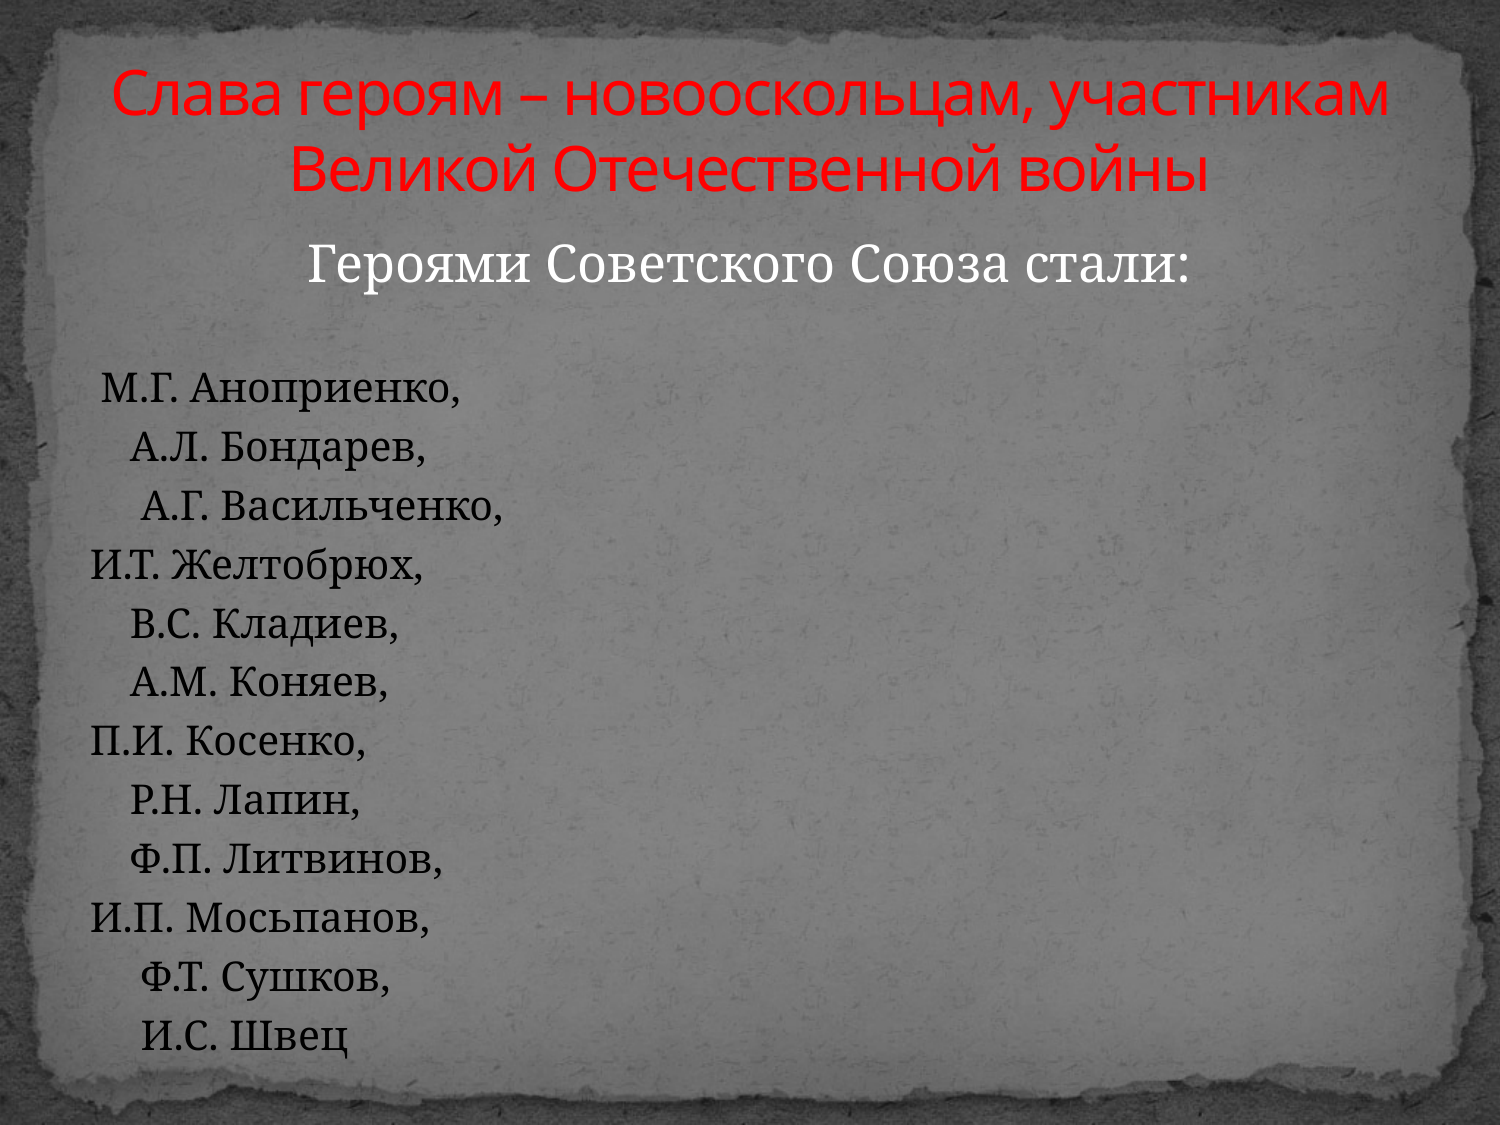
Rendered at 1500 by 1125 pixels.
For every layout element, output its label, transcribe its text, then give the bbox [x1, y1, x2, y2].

list Героями Советского Союза стали: М.Г. Аноприенко, А.Л. Бондарев, А.Г. Васильченко, И.Т. Желтобрюх, В.С. Кладиев, А.М. Коняев, П.И. Косенко, Р.Н. Лапин, Ф.П. Литвинов, И.П. Мосьпанов, Ф.Т. Сушков, И.С. Швец [75, 222, 1425, 1067]
title Слава героям – новооскольцам, участникам Великой Отечественной войны [74, 24, 1425, 211]
